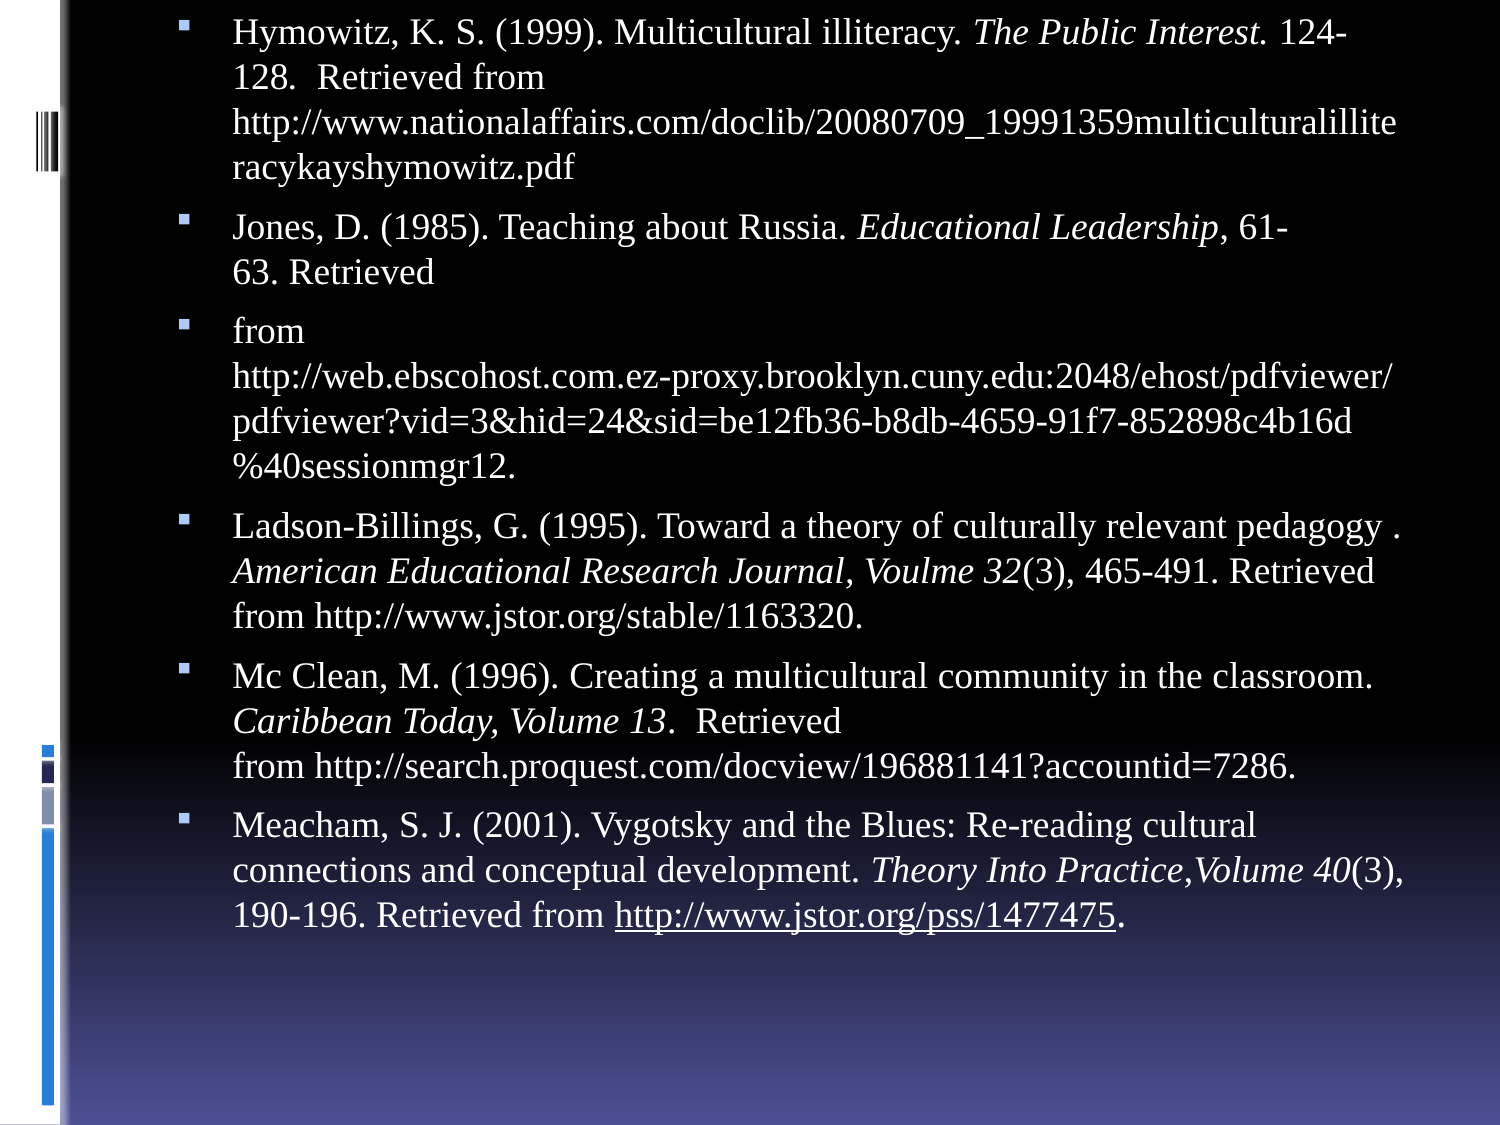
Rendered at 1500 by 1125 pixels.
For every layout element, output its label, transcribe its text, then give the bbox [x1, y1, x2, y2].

list Hymowitz, K. S. (1999). Multicultural illiteracy. The Public Interest. 124-128. Retrieved from http://www.nationalaffairs.com/doclib/20080709_19991359multiculturalilliteracykayshymowitz.pdf Jones, D. (1985). Teaching about Russia. Educational Leadership, 61-63. Retrieved from http://web.ebscohost.com.ez-proxy.brooklyn.cuny.edu:2048/ehost/pdfviewer/pdfviewer?vid=3&hid=24&sid=be12fb36-b8db-4659-91f7-852898c4b16d%40sessionmgr12. Ladson-Billings, G. (1995). Toward a theory of culturally relevant pedagogy . American Educational Research Journal, Voulme 32(3), 465-491. Retrieved from http://www.jstor.org/stable/1163320. Mc Clean, M. (1996). Creating a multicultural community in the classroom. Caribbean Today, Volume 13. Retrieved from http://search.proquest.com/docview/196881141?accountid=7286. Meacham, S. J. (2001). Vygotsky and the Blues: Re-reading cultural connections and conceptual development. Theory Into Practice,Volume 40(3), 190-196. Retrieved from http://www.jstor.org/pss/1477475. [150, 0, 1425, 1013]
